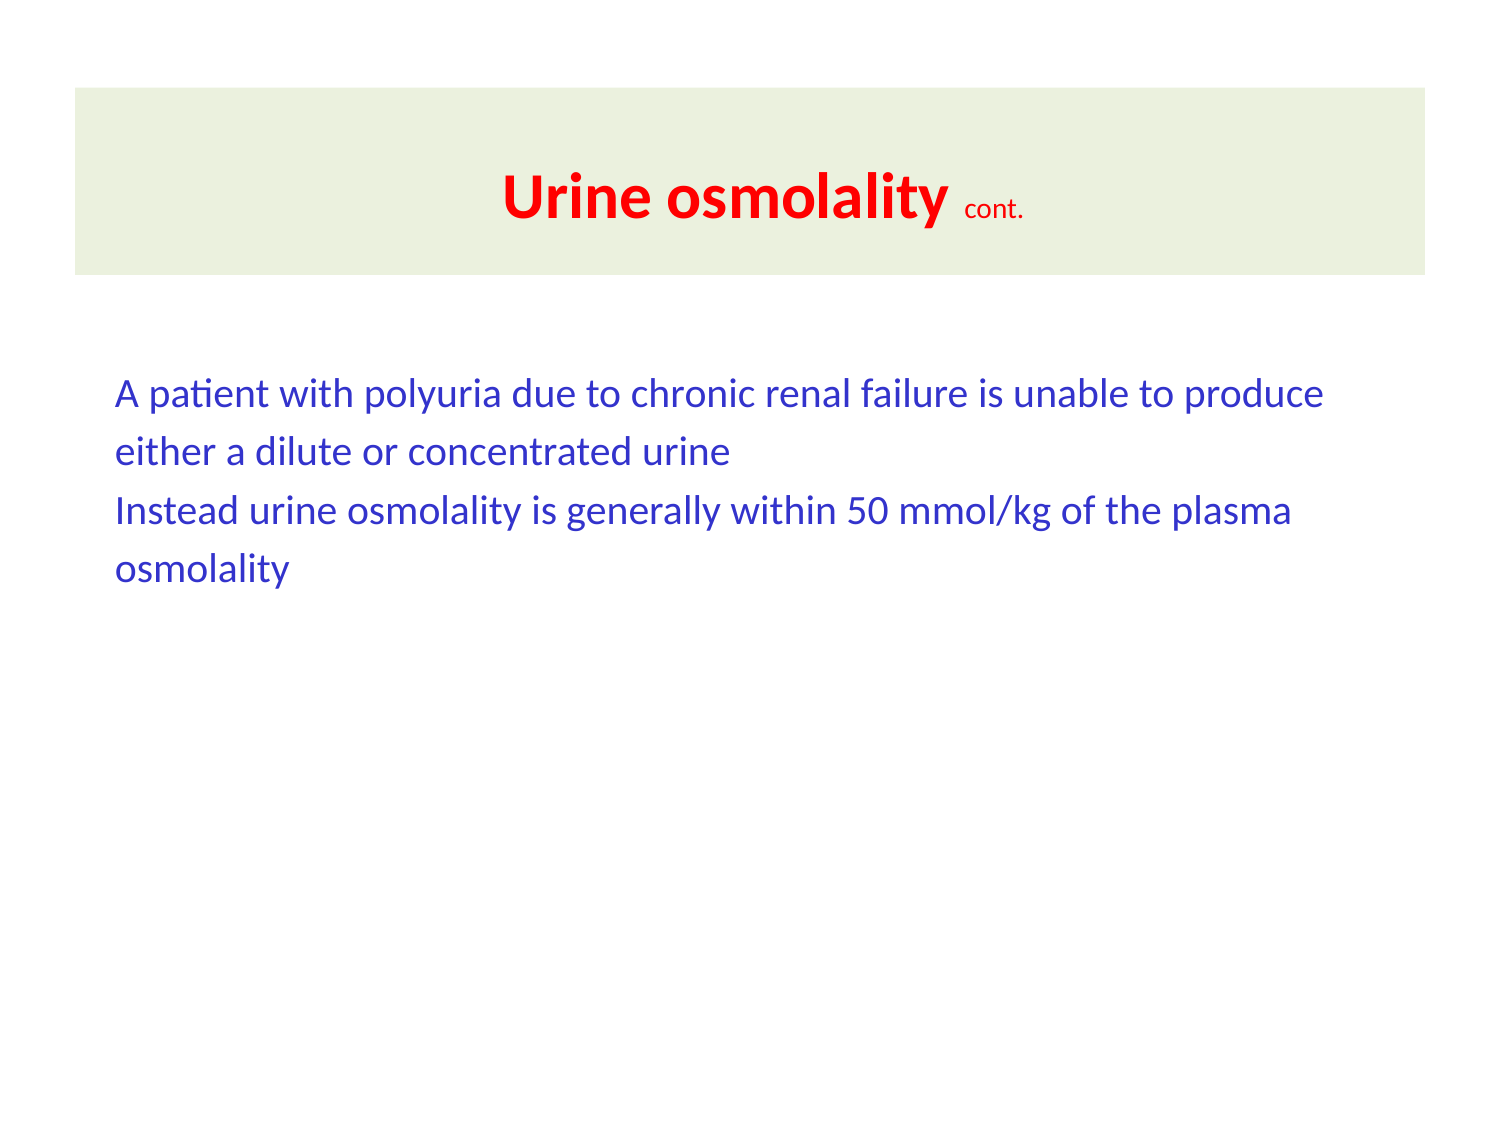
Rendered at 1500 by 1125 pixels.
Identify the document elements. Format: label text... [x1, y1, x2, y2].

list A patient with polyuria due to chronic renal failure is unable to produce either a dilute or concentrated urine Instead urine osmolality is generally within 50 mmol/kg of the plasma osmolality [99, 299, 1450, 1050]
title Urine osmolality cont. [75, 87, 1425, 275]
